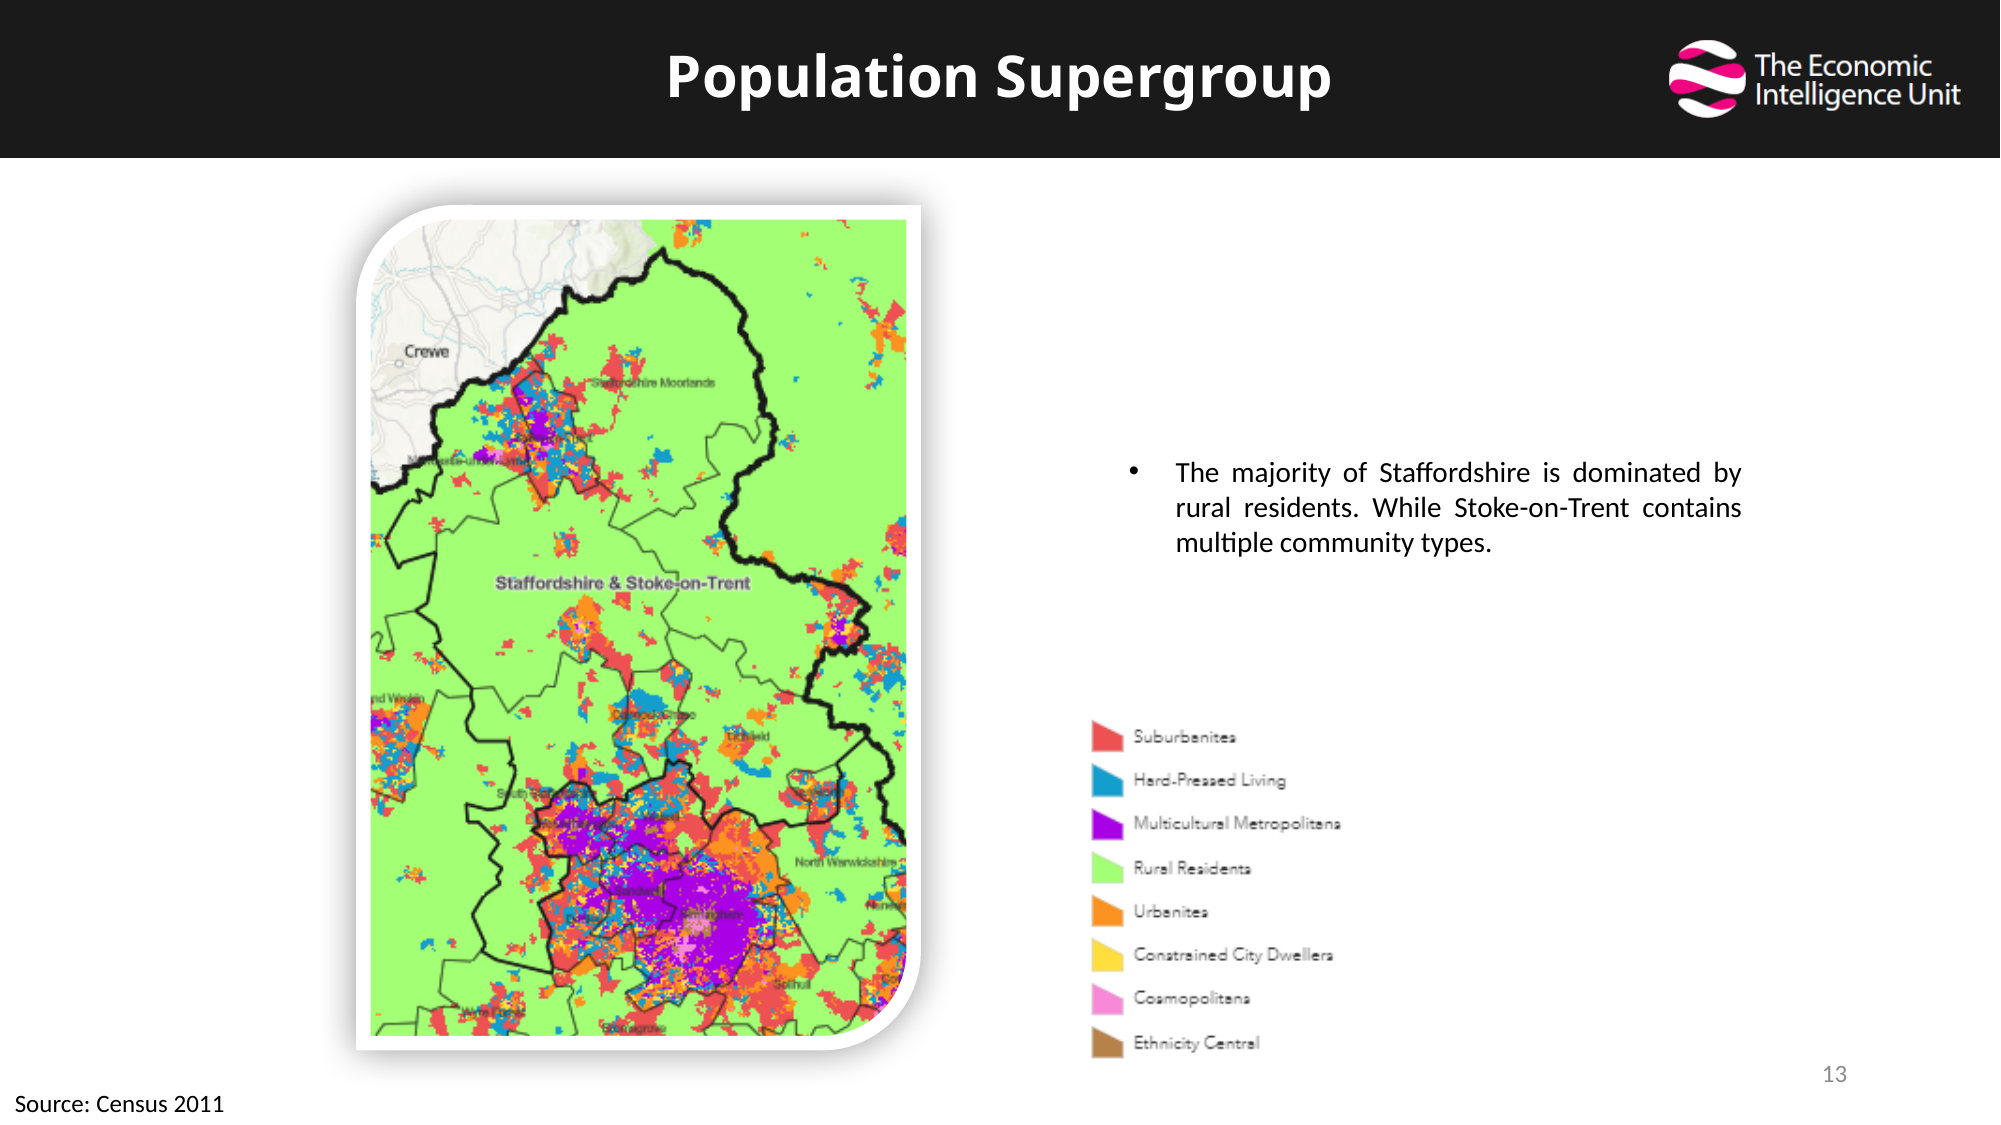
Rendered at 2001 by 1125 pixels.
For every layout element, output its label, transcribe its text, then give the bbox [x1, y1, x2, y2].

text_box Source: Census 2011 [0, 1080, 2000, 1125]
picture [363, 212, 914, 1044]
title Population Supergroup [249, 39, 1663, 118]
picture [1062, 713, 1350, 1085]
text_box The majority of Staffordshire is dominated by rural residents. While Stoke-on-Trent contains multiple community types. [1114, 445, 1758, 566]
slide_number 13 [1412, 1042, 1863, 1080]
text_box [0, 0, 2000, 158]
picture [1663, 32, 1972, 126]
